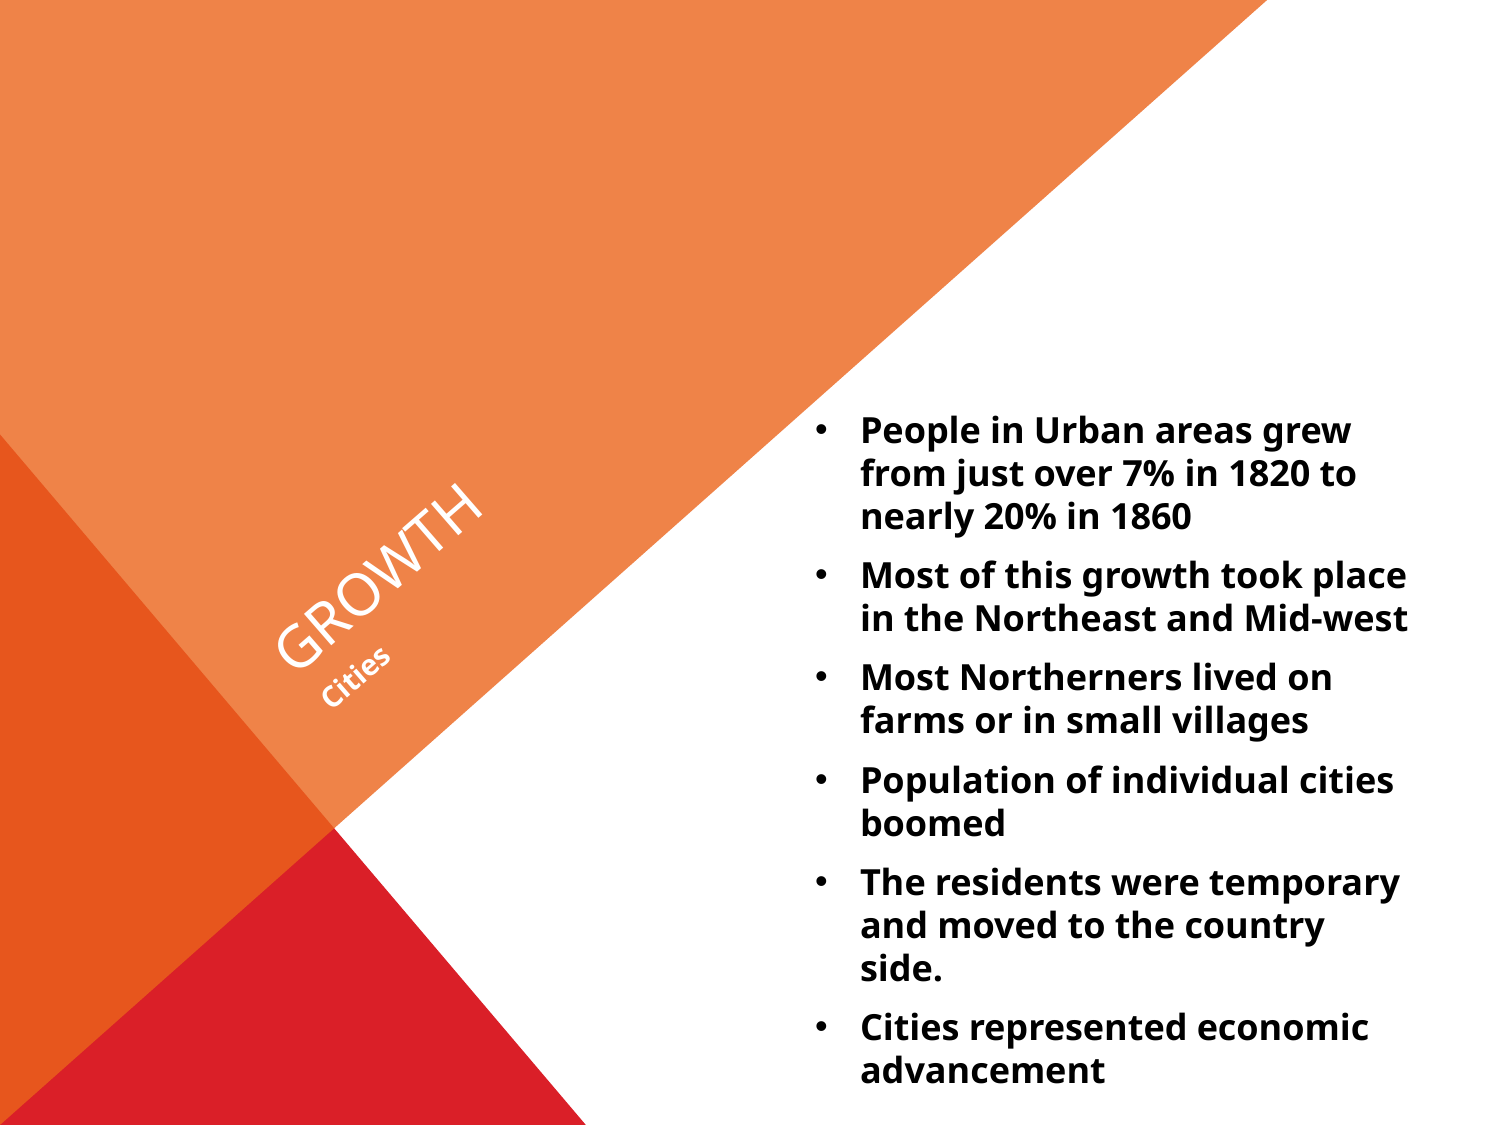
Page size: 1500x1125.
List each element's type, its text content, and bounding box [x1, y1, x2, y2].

list People in Urban areas grew from just over 7% in 1820 to nearly 20% in 1860 Most of this growth took place in the Northeast and Mid-west Most Northerners lived on farms or in small villages Population of individual cities boomed The residents were temporary and moved to the country side. Cities represented economic advancement [800, 399, 1425, 1113]
list Cities [295, 70, 1081, 772]
title Growth [174, 0, 938, 696]
